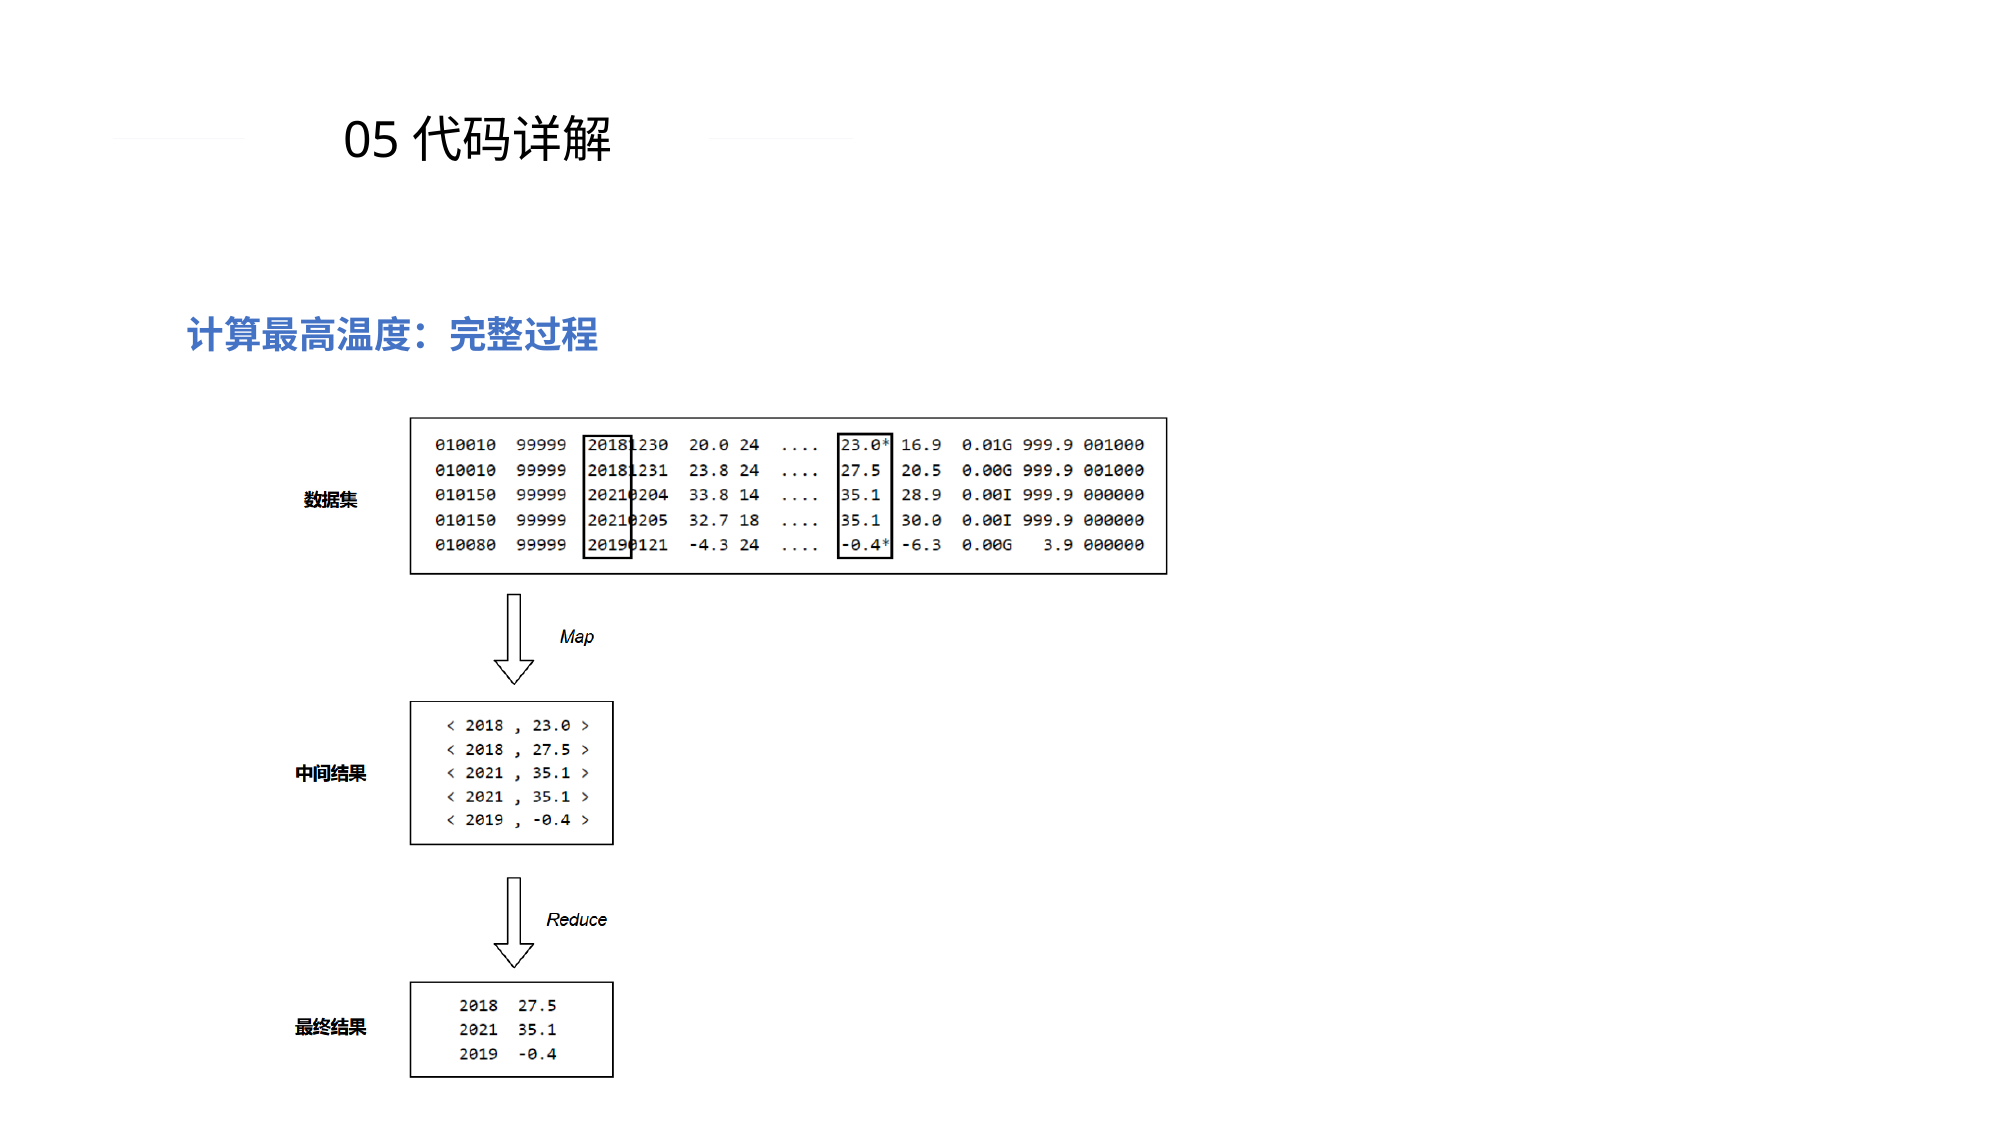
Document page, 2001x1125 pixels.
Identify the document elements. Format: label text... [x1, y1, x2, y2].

text_box 计算最高温度：完整过程 [128, 303, 1736, 364]
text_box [112, 100, 854, 176]
picture [268, 395, 1190, 1103]
